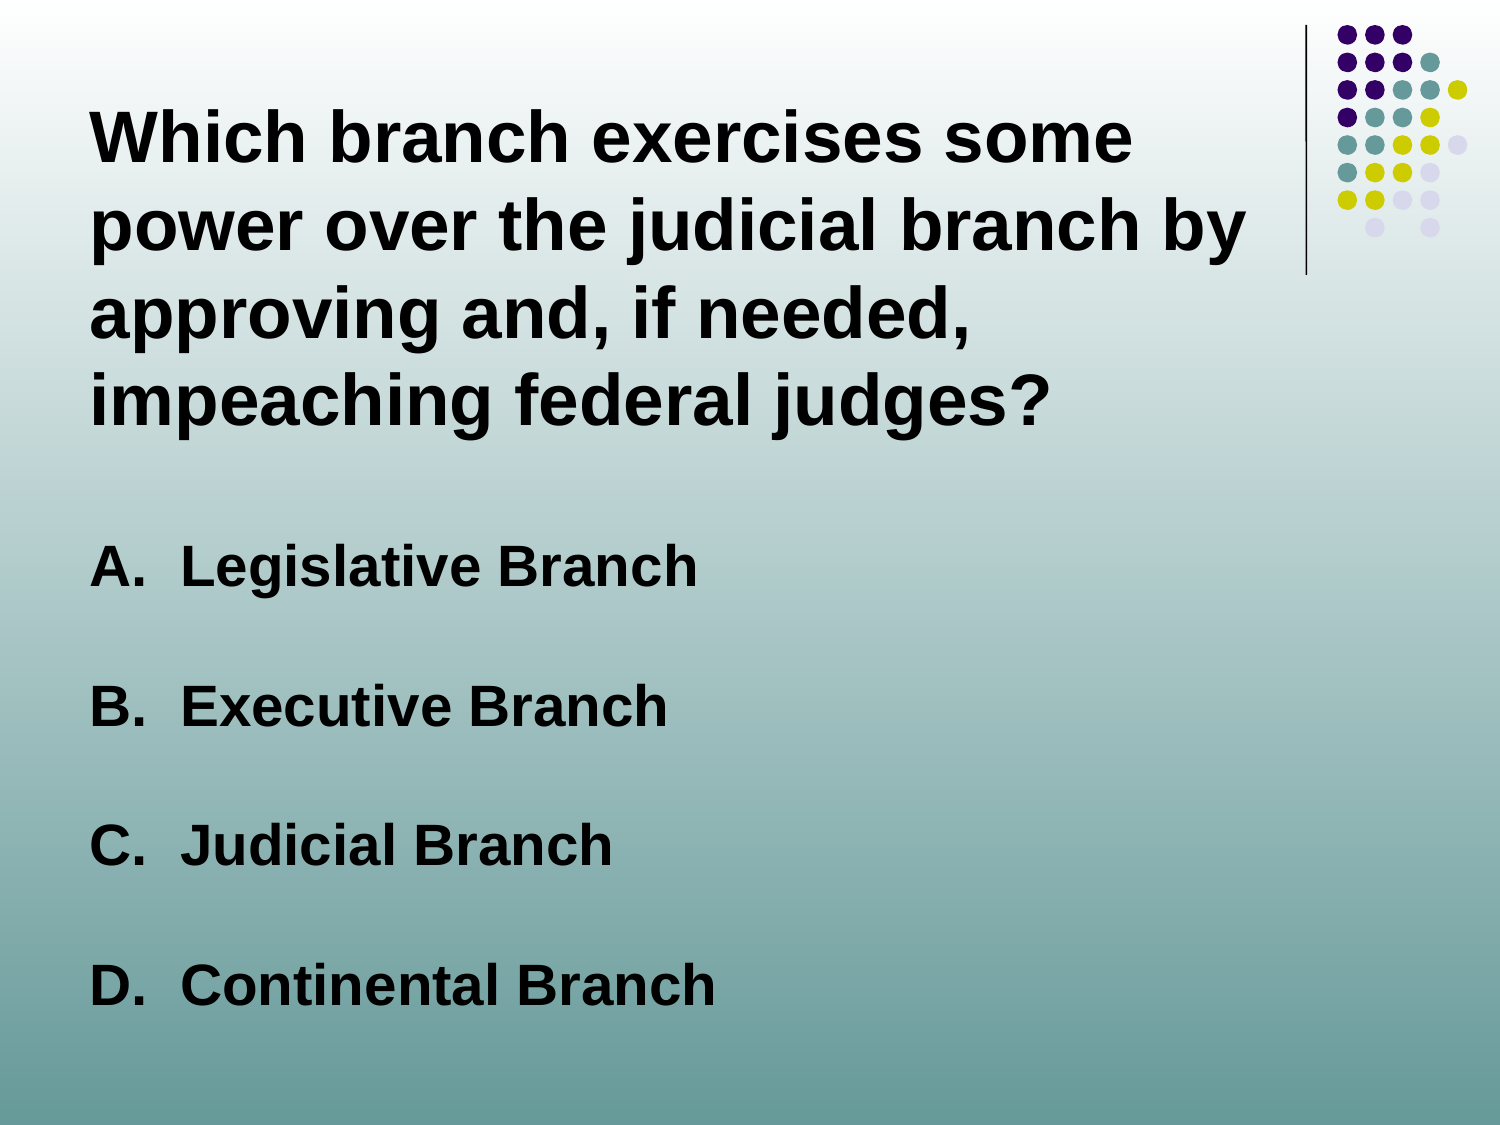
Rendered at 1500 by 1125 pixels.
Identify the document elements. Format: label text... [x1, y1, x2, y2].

text_box Which branch exercises some power over the judicial branch by approving and, if needed, impeaching federal judges? A. Legislative Branch B. Executive Branch C. Judicial Branch D. Continental Branch [75, 899, 1313, 1113]
